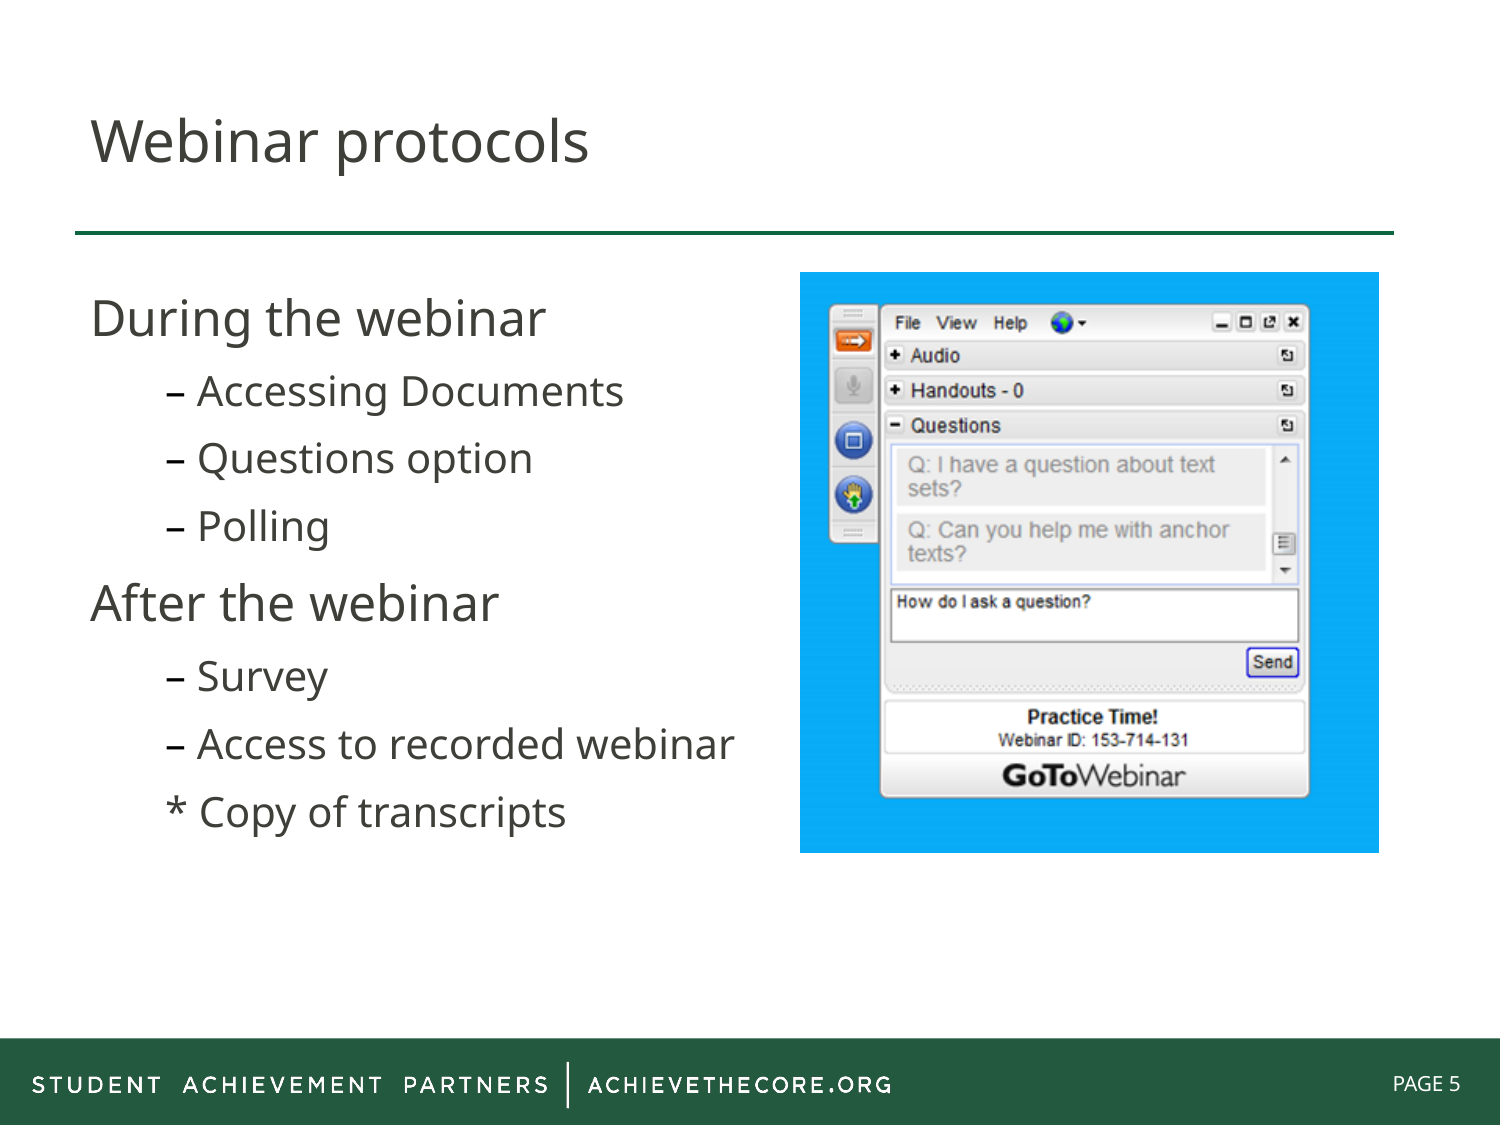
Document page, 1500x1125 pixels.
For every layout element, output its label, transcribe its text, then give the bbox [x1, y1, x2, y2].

picture [828, 304, 1310, 799]
list During the webinar – Accessing Documents – Questions option – Polling After the webinar – Survey – Access to recorded webinar * Copy of transcripts [75, 262, 831, 1005]
title Webinar protocols [75, 45, 1425, 233]
picture [12, 1055, 911, 1112]
